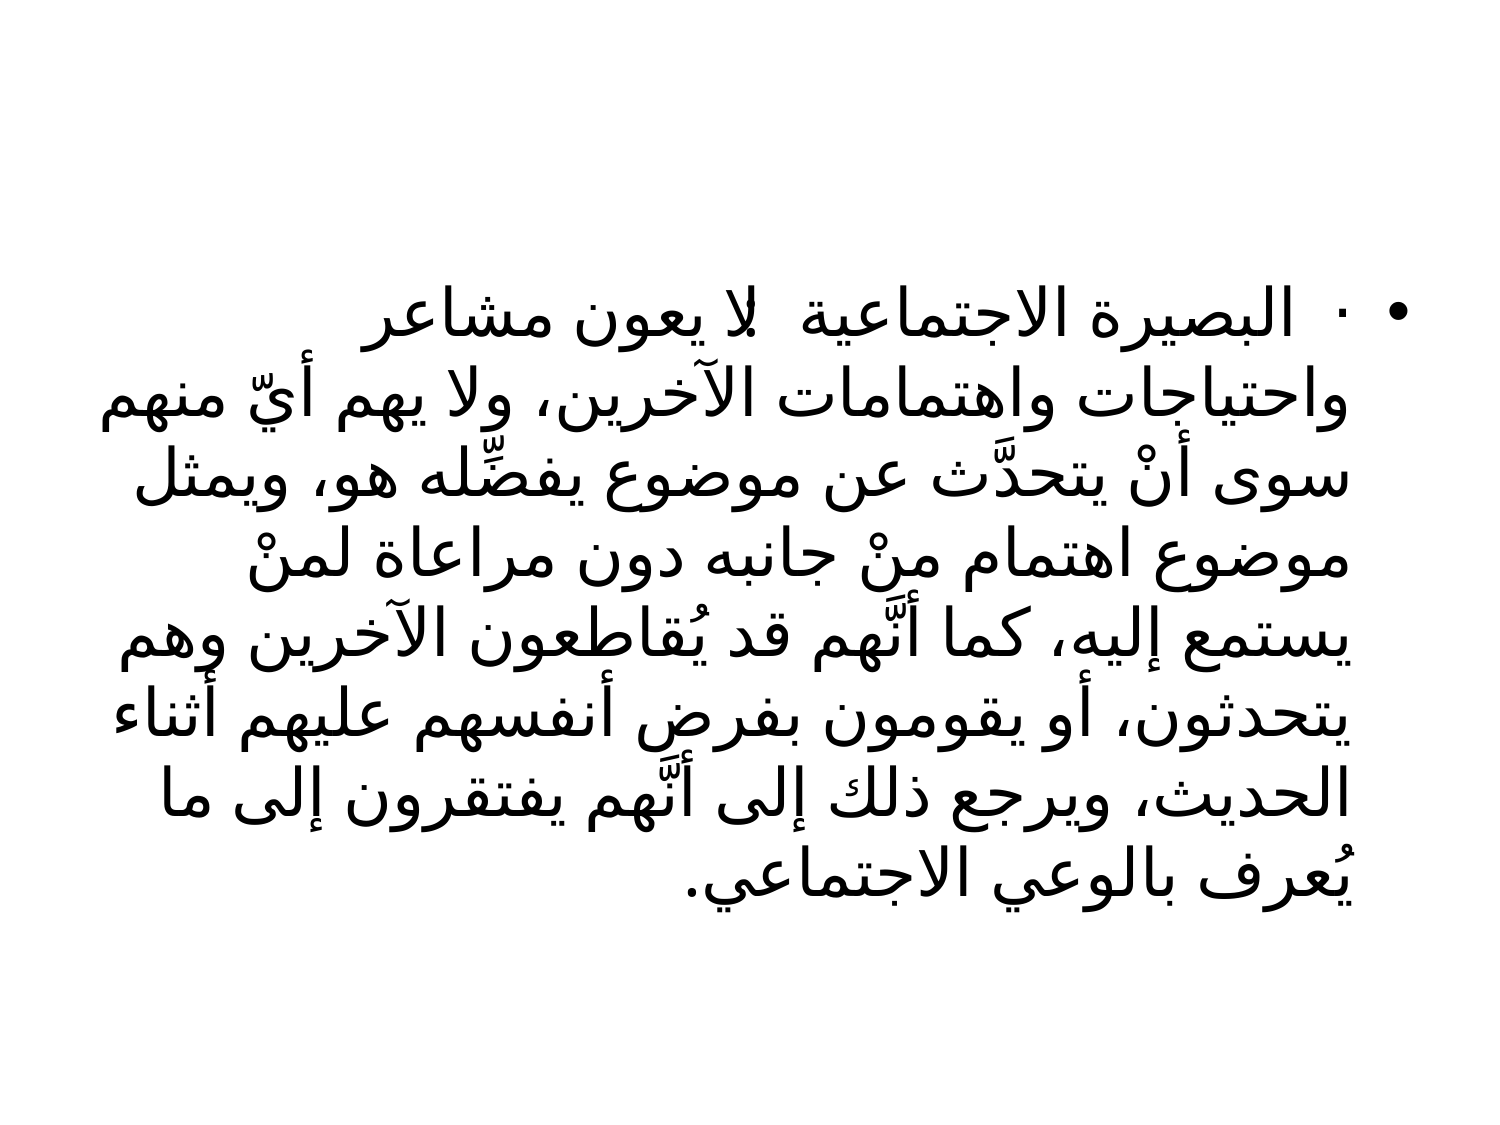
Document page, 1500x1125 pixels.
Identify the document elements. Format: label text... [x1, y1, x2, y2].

list · البصيرة الاجتماعية: لا يعون مشاعر واحتياجات واهتمامات الآخرين، ولا يهم أيّ منهم سوى أنْ يتحدَّث عن موضوع يفضِّله هو، ويمثل موضوع اهتمام منْ جانبه دون مراعاة لمنْ يستمع إليه، كما أنَّهم قد يُقاطعون الآخرين وهم يتحدثون، أو يقومون بفرض أنفسهم عليهم أثناء الحديث، ويرجع ذلك إلى أنَّهم يفتقرون إلى ما يُعرف بالوعي الاجتماعي. [75, 262, 1425, 1005]
